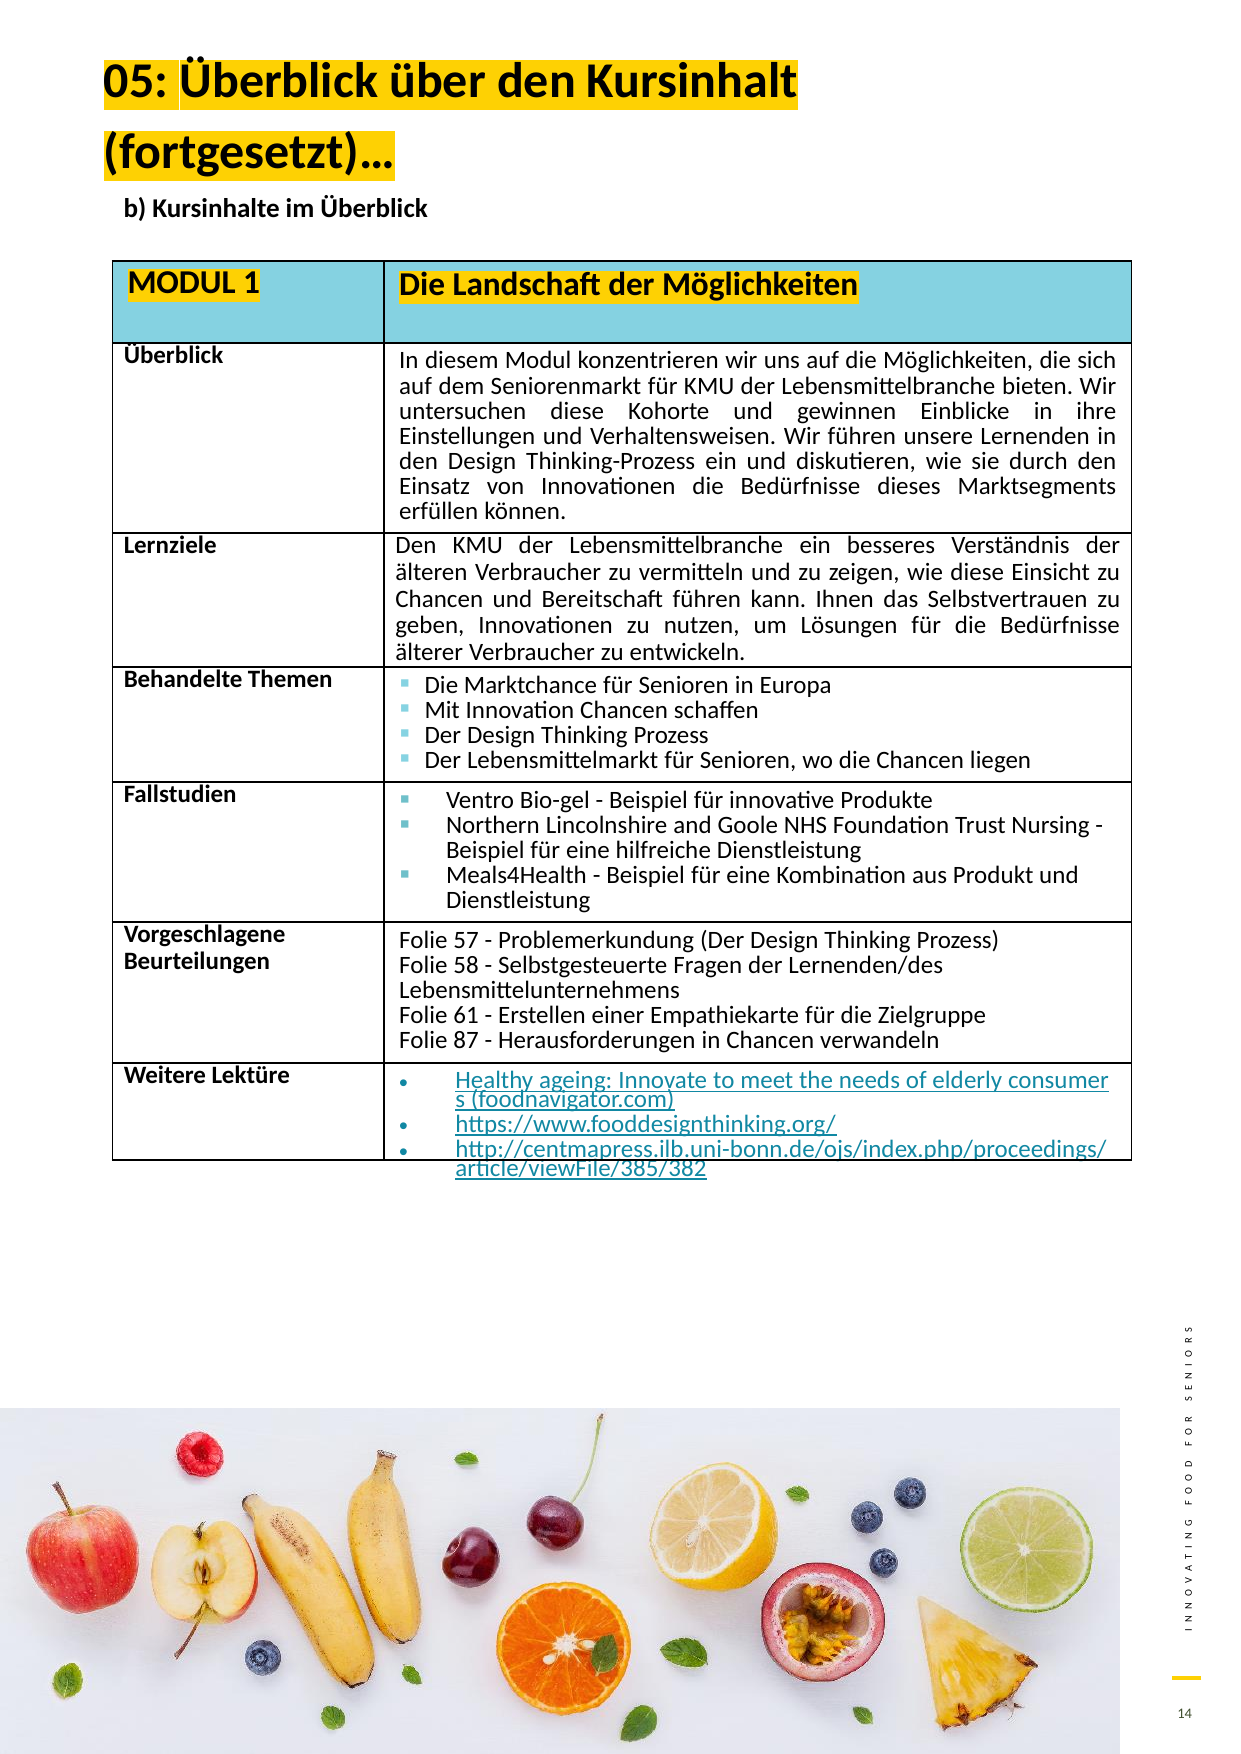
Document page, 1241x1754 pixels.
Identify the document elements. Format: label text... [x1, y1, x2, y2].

list b) Kursinhalte im Überblick [108, 183, 1132, 237]
picture [0, 1408, 1120, 1754]
table_cell Vorgeschlagene Beurteilungen [113, 923, 383, 1062]
table_cell Fallstudien [113, 783, 383, 921]
table_cell Weitere Lektüre [113, 1064, 383, 1159]
table_cell Den KMU der Lebensmittelbranche ein besseres Verständnis der älteren Verbraucher zu vermitteln und zu zeigen, wie diese Einsicht zu Chancen und Bereitschaft führen kann. Ihnen das Selbstvertrauen zu geben, Innovationen zu nutzen, um Lösungen für die Bedürfnisse älterer Verbraucher zu entwickeln. [385, 534, 1131, 666]
table_cell Behandelte Themen [113, 668, 383, 781]
table_cell Folie 57 - Problemerkundung (Der Design Thinking Prozess) Folie 58 - Selbstgesteuerte Fragen der Lernenden/des Lebensmittelunternehmens Folie 61 - Erstellen einer Empathiekarte für die Zielgruppe Folie 87 - Herausforderungen in Chancen verwandeln [385, 923, 1131, 1062]
table_cell In diesem Modul konzentrieren wir uns auf die Möglichkeiten, die sich auf dem Seniorenmarkt für KMU der Lebensmittelbranche bieten. Wir untersuchen diese Kohorte und gewinnen Einblicke in ihre Einstellungen und Verhaltensweisen. Wir führen unsere Lernenden in den Design Thinking-Prozess ein und diskutieren, wie sie durch den Einsatz von Innovationen die Bedürfnisse dieses Marktsegments erfüllen können. [385, 344, 1131, 532]
table_cell Die Marktchance für Senioren in Europa Mit Innovation Chancen schaffen Der Design Thinking Prozess Der Lebensmittelmarkt für Senioren, wo die Chancen liegen [385, 668, 1131, 781]
table_header MODUL 1 [113, 262, 383, 342]
table_cell Lernziele [113, 534, 383, 666]
list 05: Überblick über den Kursinhalt (fortgesetzt)… [89, 46, 1181, 231]
table_cell Healthy ageing: Innovate to meet the needs of elderly consumers (foodnavigator.com) https://www.fooddesignthinking.org/ http://centmapress.ilb.uni-bonn.de/ojs/index.php/proceedings/article/viewFile/385/382 [385, 1064, 1131, 1159]
table_cell Überblick [113, 344, 383, 532]
table_cell Ventro Bio-gel - Beispiel für innovative Produkte Northern Lincolnshire and Goole NHS Foundation Trust Nursing - Beispiel für eine hilfreiche Dienstleistung Meals4Health - Beispiel für eine Kombination aus Produkt und Dienstleistung [385, 783, 1131, 921]
table_header Die Landschaft der Möglichkeiten [385, 262, 1131, 342]
